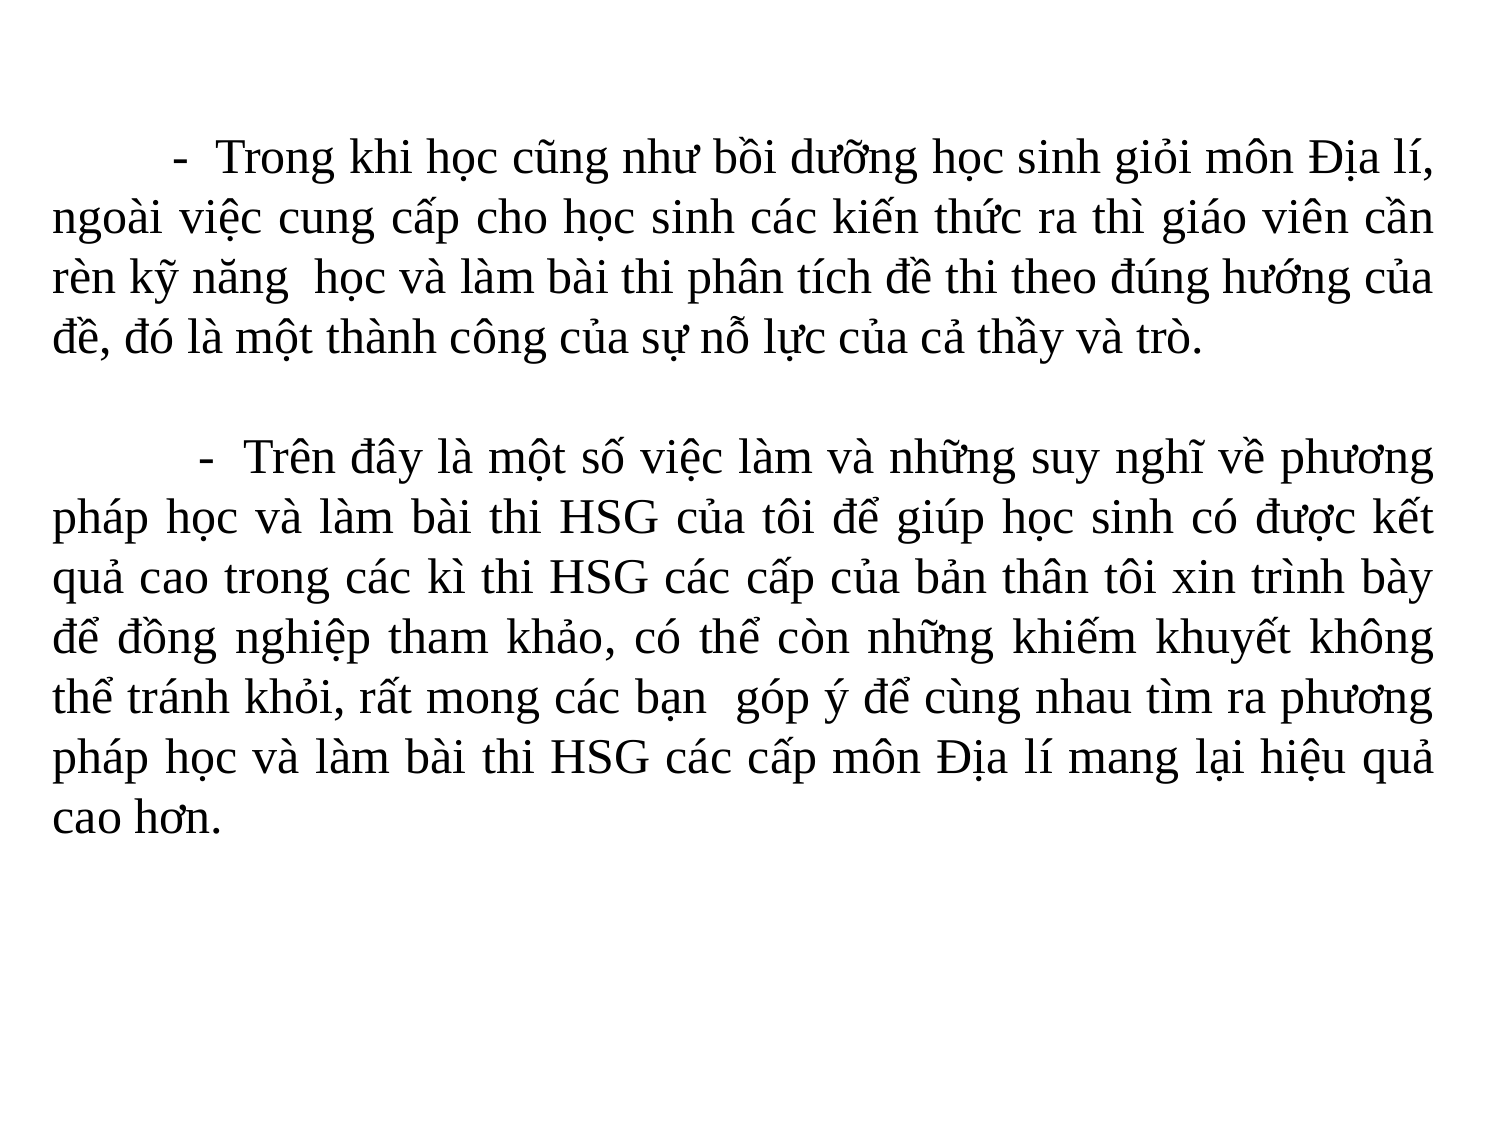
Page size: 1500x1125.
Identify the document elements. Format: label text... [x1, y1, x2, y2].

text_box - Trong khi học cũng như bồi dưỡng học sinh giỏi môn Địa lí, ngoài việc cung cấp cho học sinh các kiến thức ra thì giáo viên cần rèn kỹ năng học và làm bài thi phân tích đề thi theo đúng hướng của đề, đó là một thành công của sự nỗ lực của cả thầy và trò. - Trên đây là một số việc làm và những suy nghĩ về phương pháp học và làm bài thi HSG của tôi để giúp học sinh có được kết quả cao trong các kì thi HSG các cấp của bản thân tôi xin trình bày để đồng nghiệp tham khảo, có thể còn những khiếm khuyết không thể tránh khỏi, rất mong các bạn góp ý để cùng nhau tìm ra phương pháp học và làm bài thi HSG các cấp môn Địa lí mang lại hiệu quả cao hơn. [37, 116, 1450, 851]
